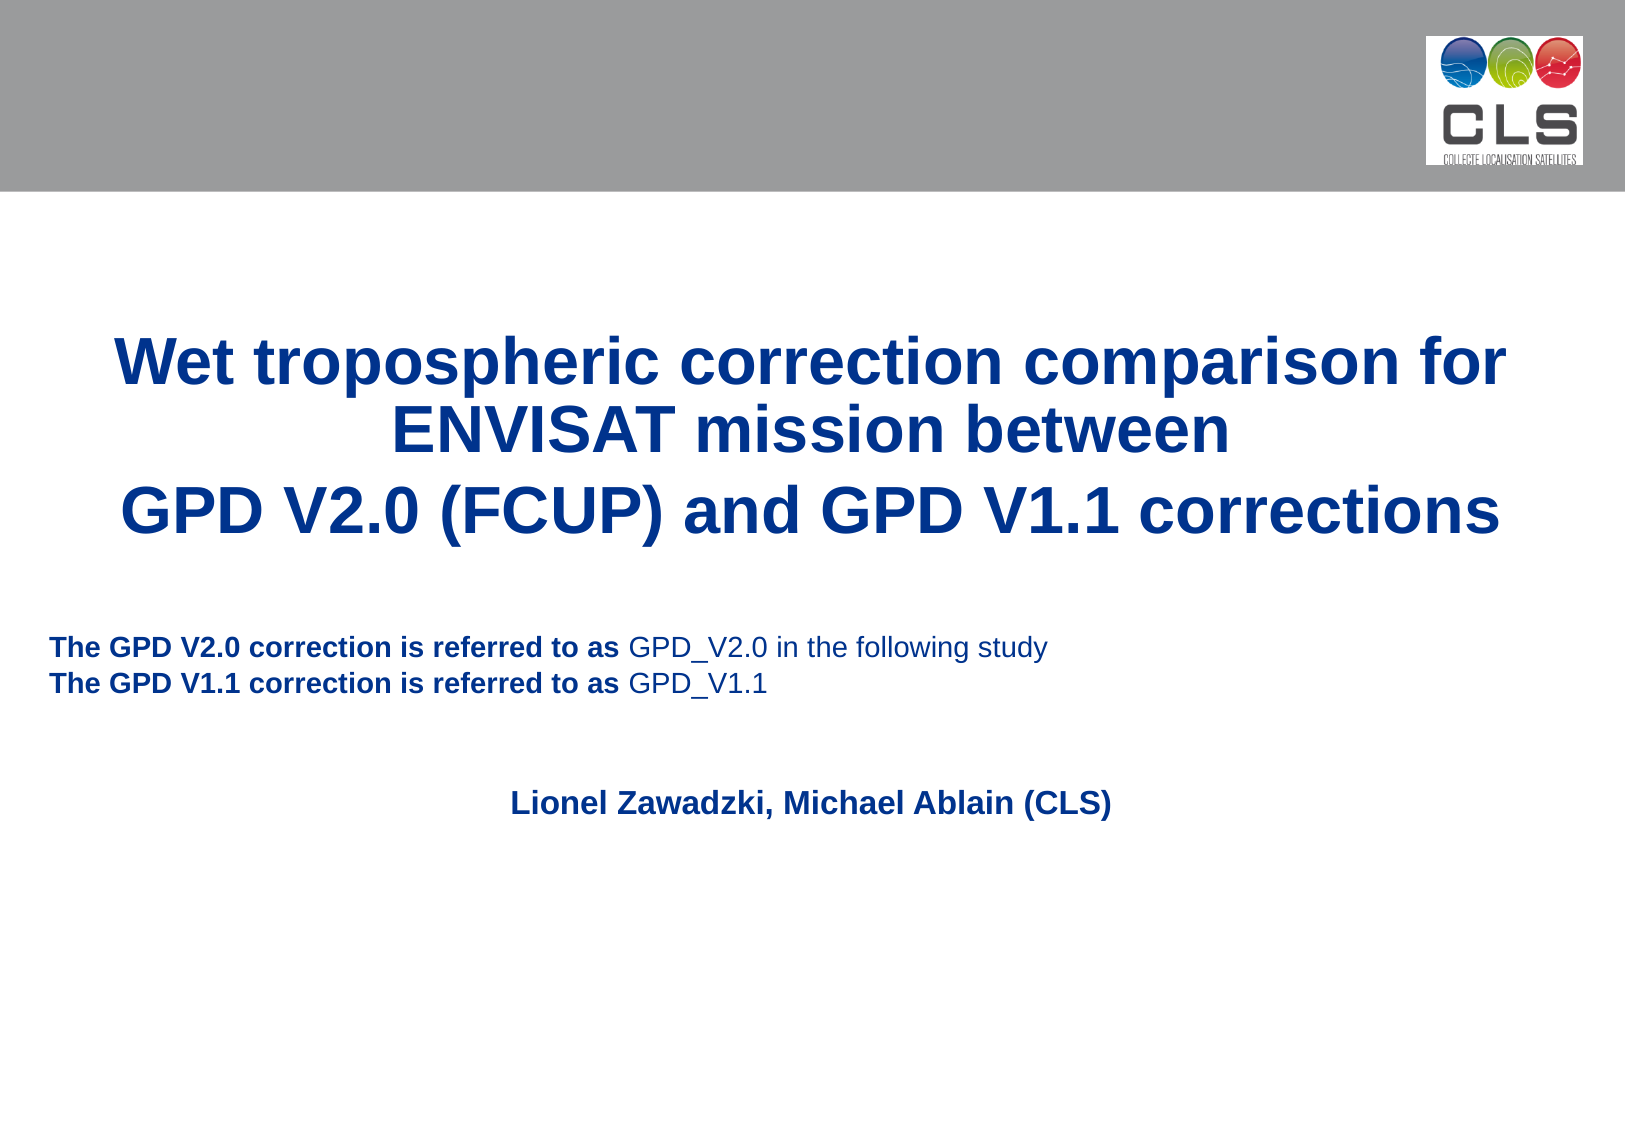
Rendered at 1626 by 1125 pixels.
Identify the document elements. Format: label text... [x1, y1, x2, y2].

picture [1426, 36, 1583, 165]
text_box Wet tropospheric correction comparison for ENVISAT mission between GPD V2.0 (FCUP) and GPD V1.1 corrections The GPD V2.0 correction is referred to as GPD_V2.0 in the following study The GPD V1.1 correction is referred to as GPD_V1.1 Lionel Zawadzki, Michael Ablain (CLS) [34, 322, 1589, 897]
